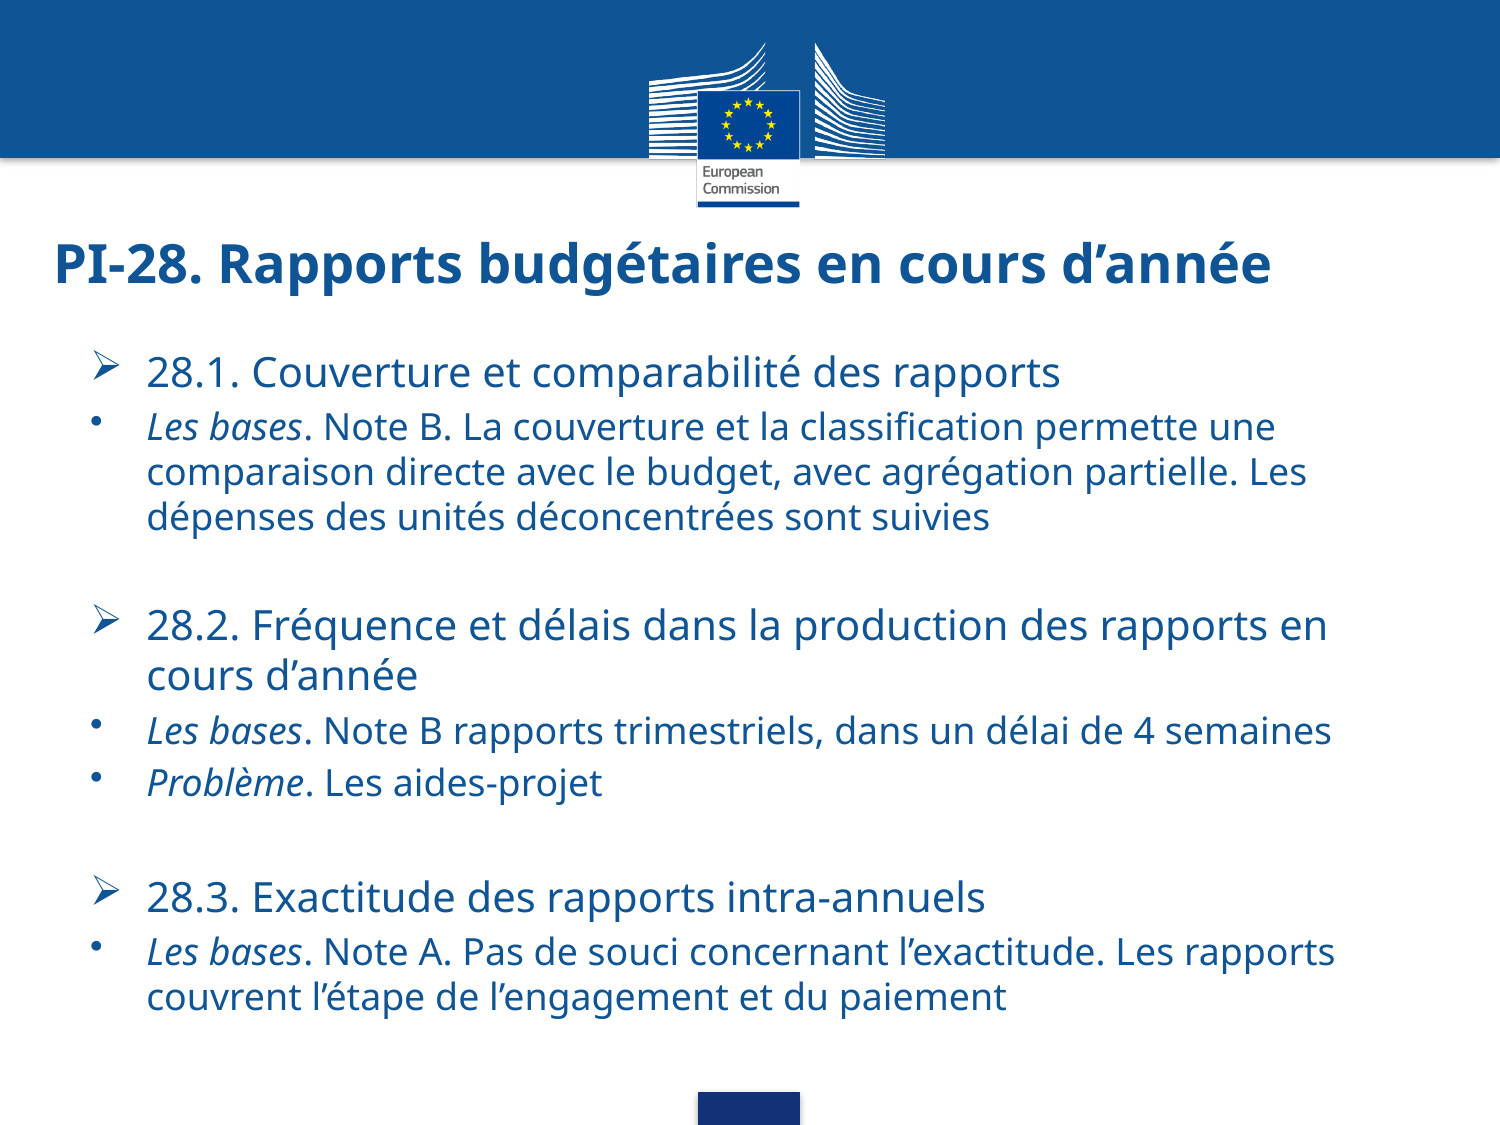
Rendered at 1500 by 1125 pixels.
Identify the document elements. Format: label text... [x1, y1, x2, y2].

title PI-28. Rapports budgétaires en cours d’année [38, 184, 1400, 339]
picture [649, 42, 885, 184]
list 28.1. Couverture et comparabilité des rapports Les bases. Note B. La couverture et la classification permette une comparaison directe avec le budget, avec agrégation partielle. Les dépenses des unités déconcentrées sont suivies 28.2. Fréquence et délais dans la production des rapports en cours d’année Les bases. Note B rapports trimestriels, dans un délai de 4 semaines Problème. Les aides-projet 28.3. Exactitude des rapports intra-annuels Les bases. Note A. Pas de souci concernant l’exactitude. Les rapports couvrent l’étape de l’engagement et du paiement [74, 338, 1460, 988]
